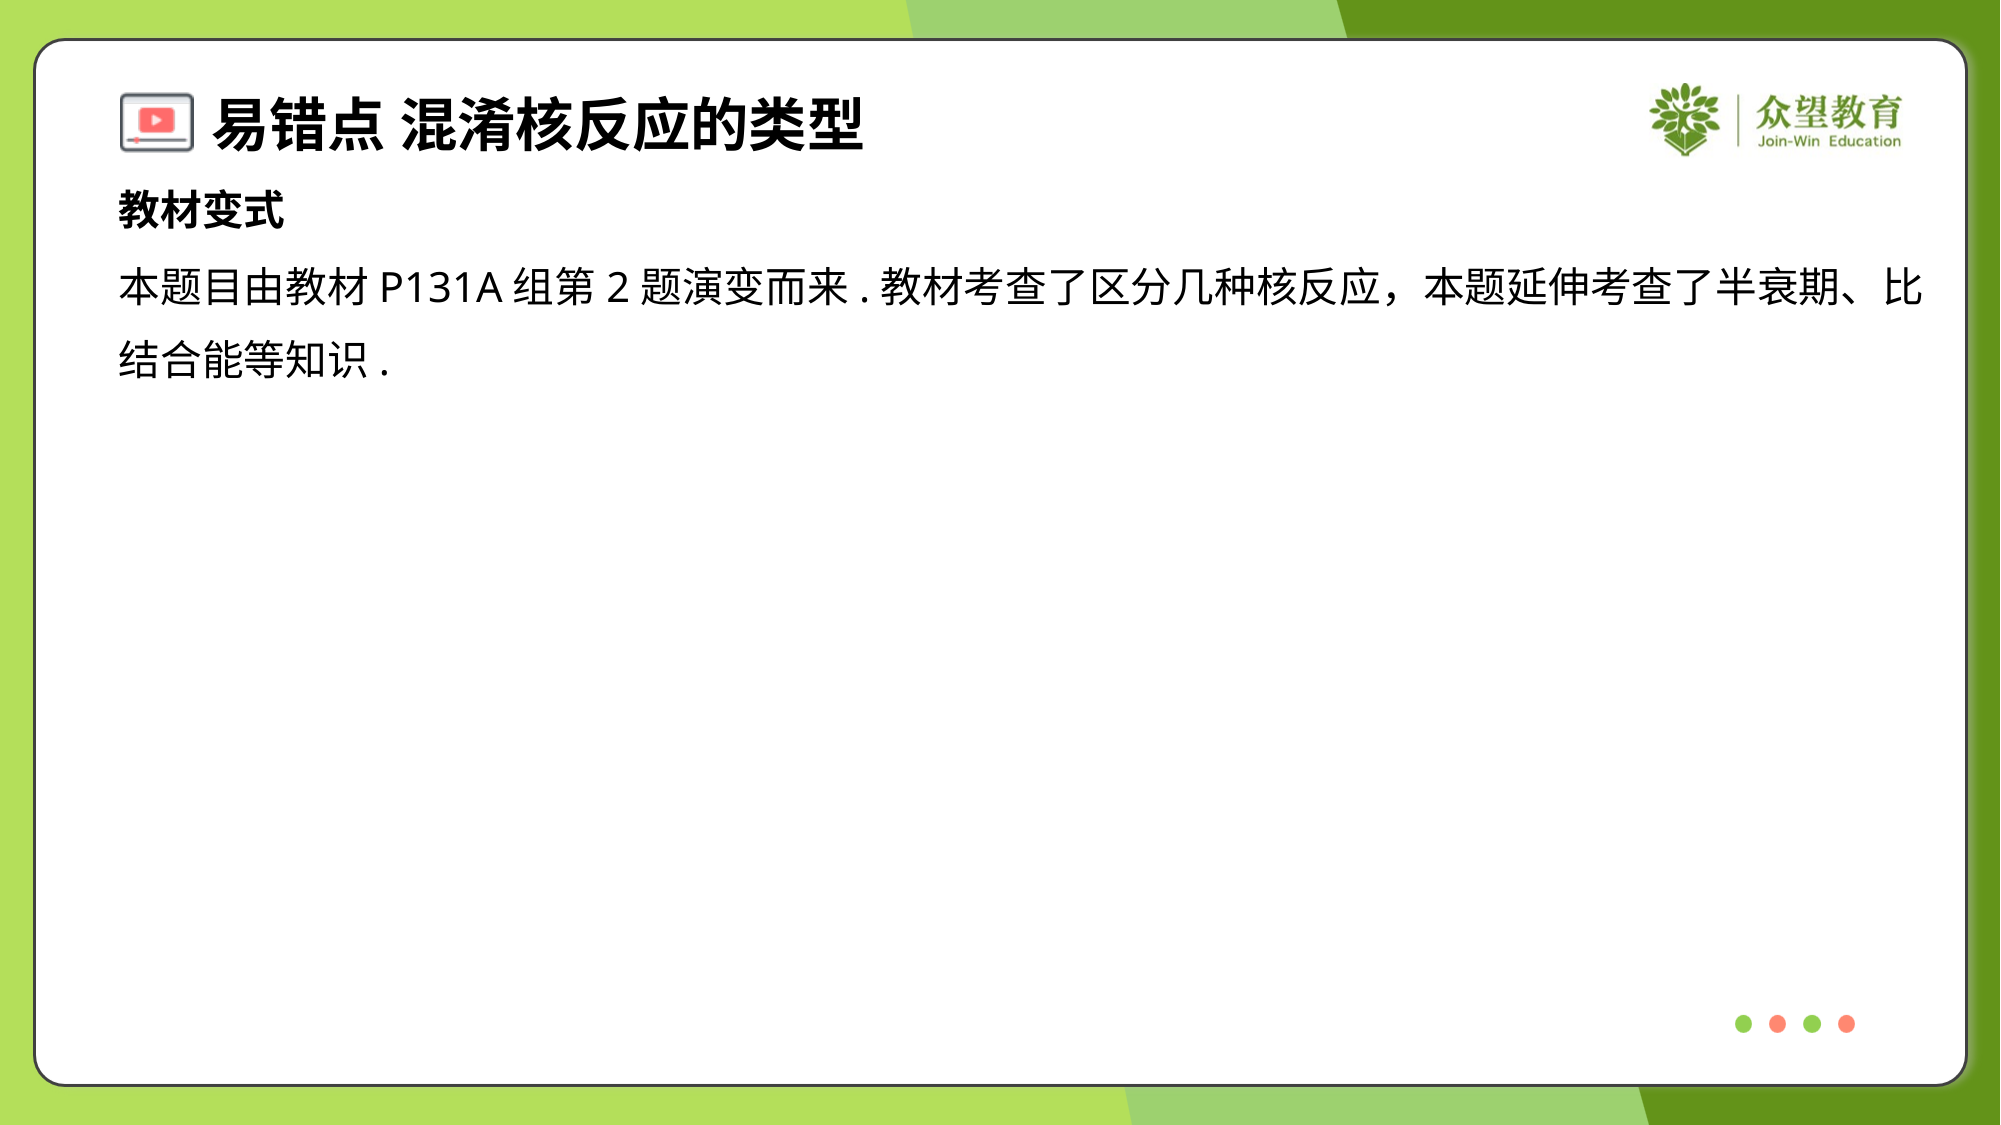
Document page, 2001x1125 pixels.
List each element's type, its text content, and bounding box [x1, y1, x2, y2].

text_box 教材变式 本题目由教材P131A组第2题演变而来.教材考查了区分几种核反应，本题延伸考查了半衰期、比 结合能等知识. [118, 158, 1883, 377]
picture [0, 0, 2000, 1125]
